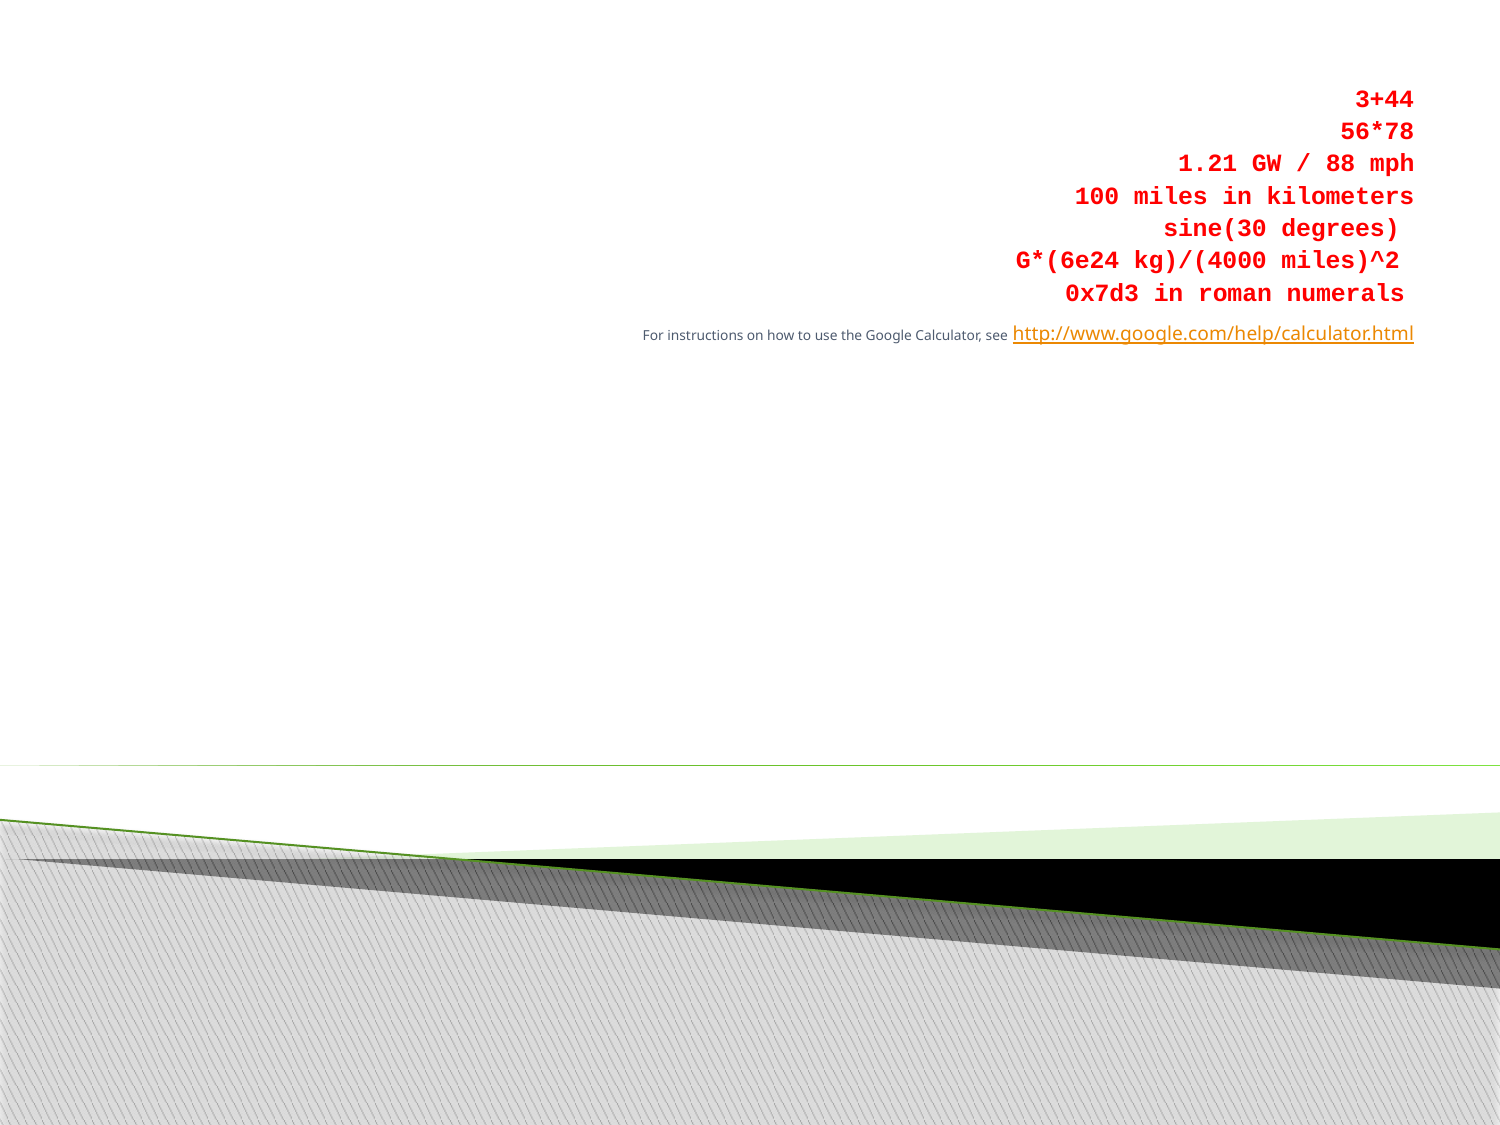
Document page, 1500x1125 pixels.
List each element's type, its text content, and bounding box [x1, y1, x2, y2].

subtitle 3+44 56*78 1.21 GW / 88 mph 100 miles in kilometers sine(30 degrees) G*(6e24 kg)/(4000 miles)^2 0x7d3 in roman numerals For instructions on how to use the Google Calculator, see http://www.google.com/help/calculator.html [75, 75, 1425, 363]
picture [5, 859, 1500, 989]
